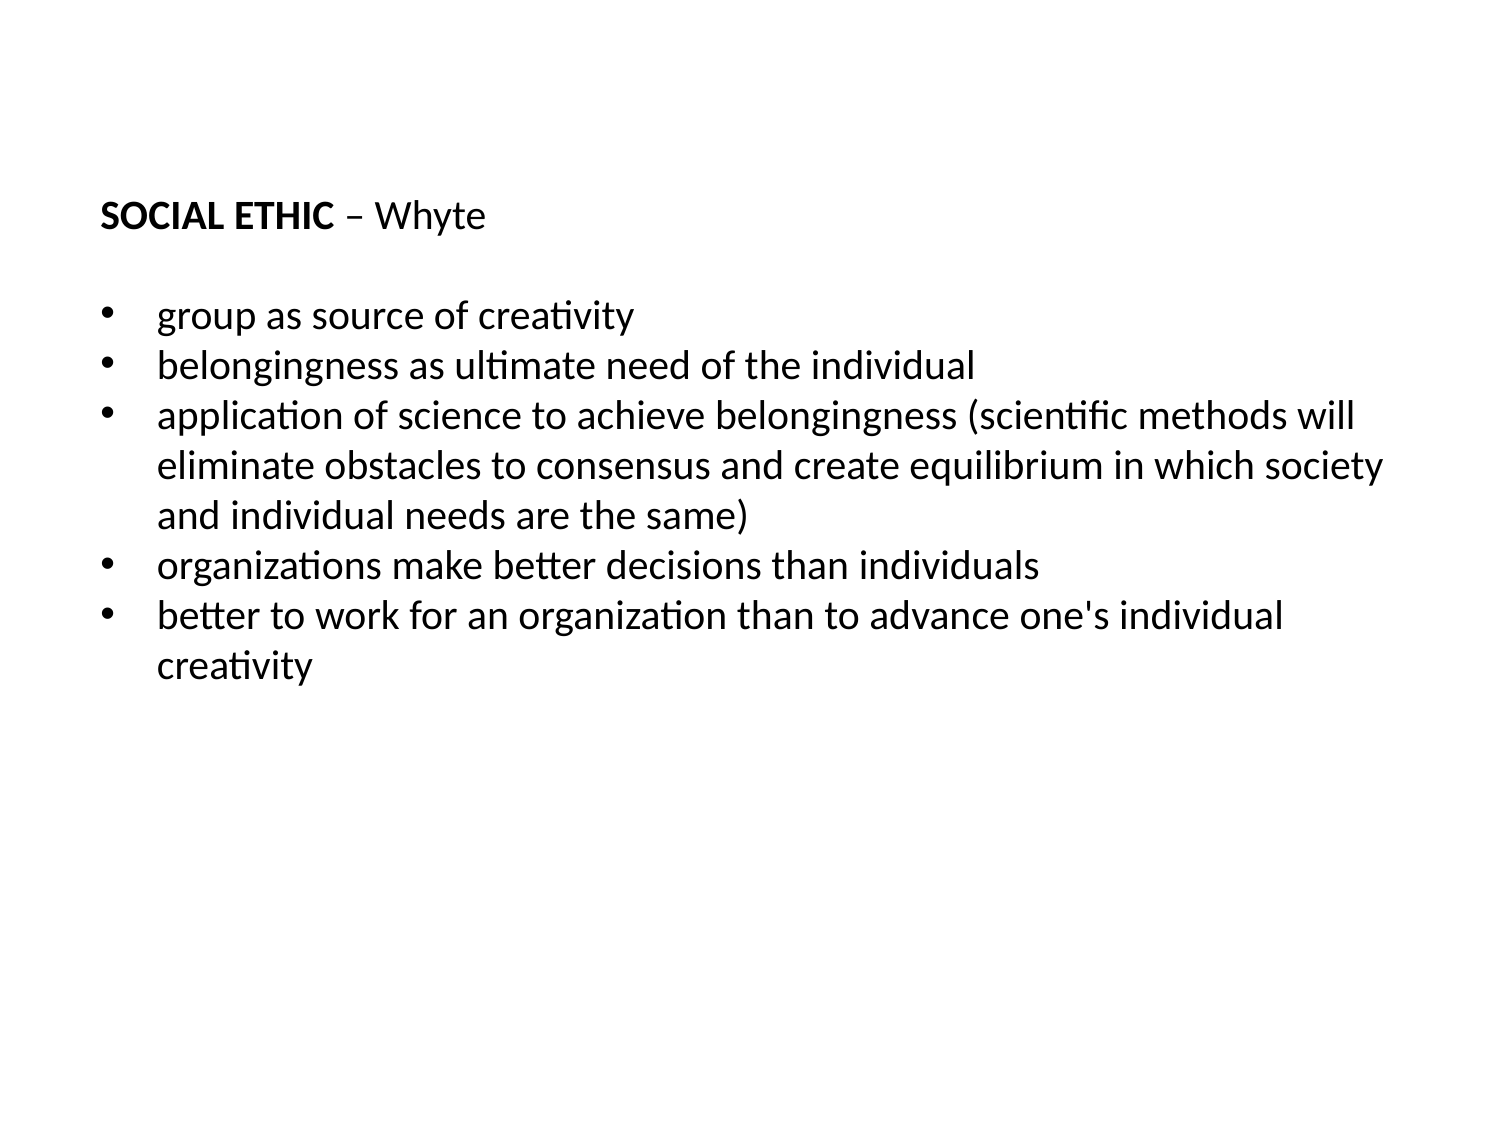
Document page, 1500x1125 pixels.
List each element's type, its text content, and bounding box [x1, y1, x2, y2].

text_box SOCIAL ETHIC – Whyte group as source of creativity belongingness as ultimate need of the individual application of science to achieve belongingness (scientific methods will eliminate obstacles to consensus and create equilibrium in which society and individual needs are the same) organizations make better decisions than individuals better to work for an organization than to advance one's individual creativity [85, 180, 1413, 696]
